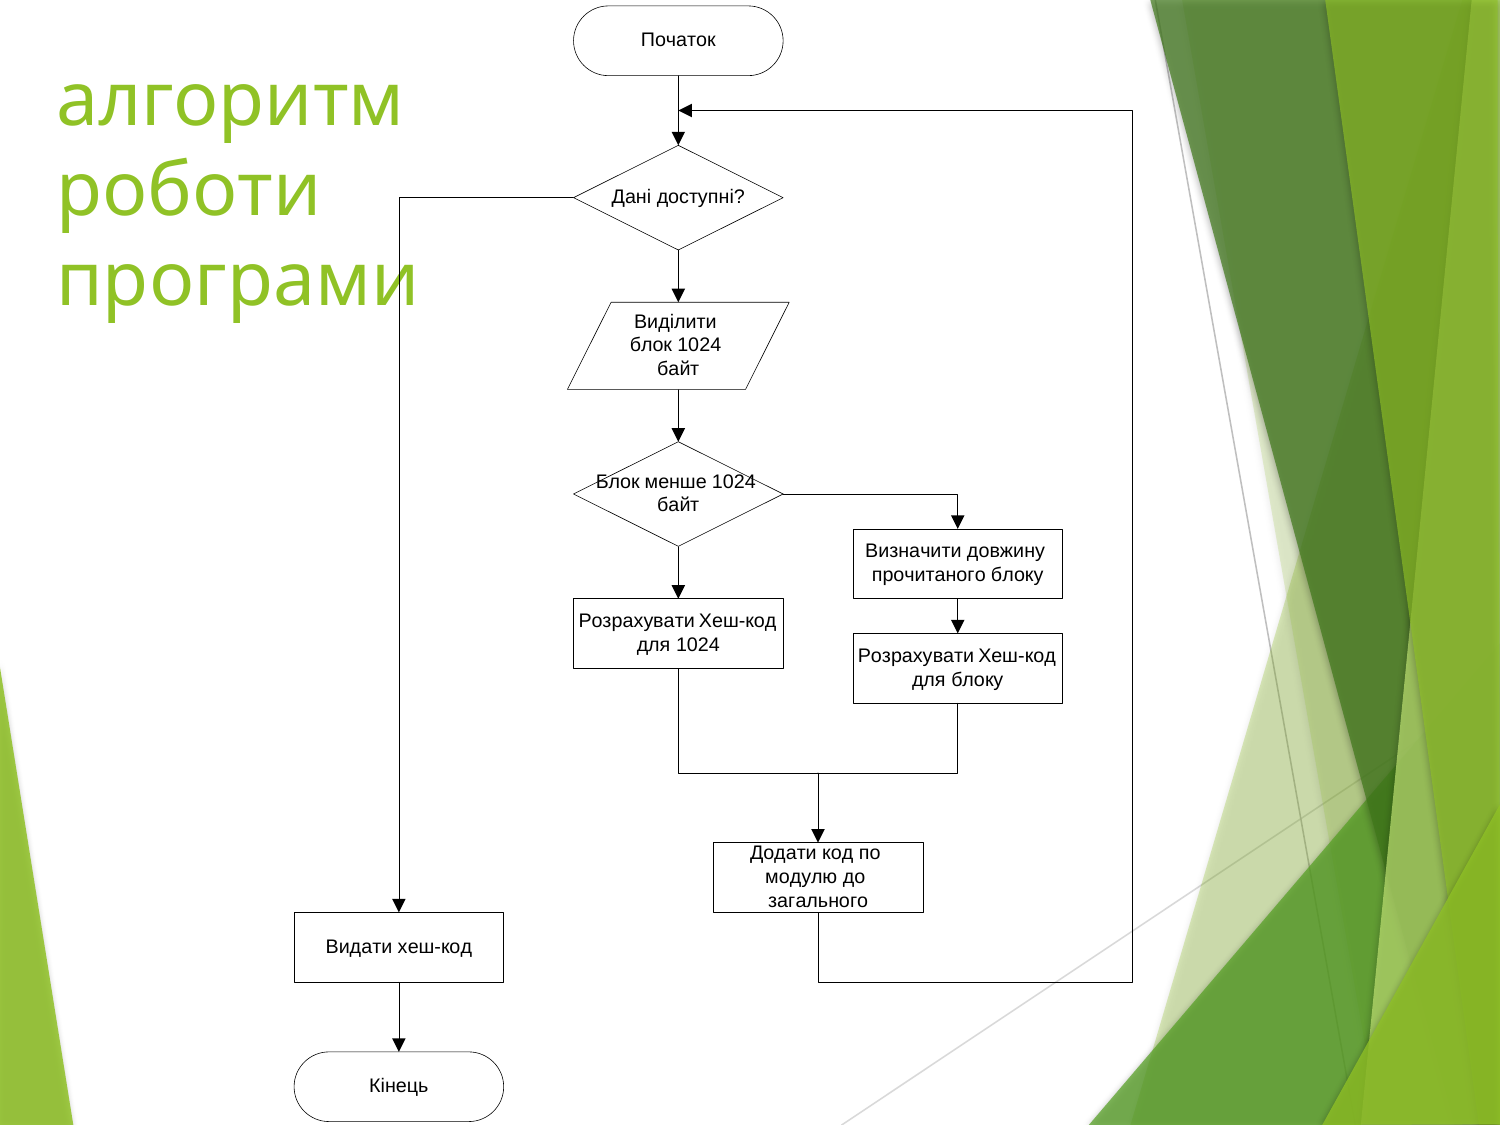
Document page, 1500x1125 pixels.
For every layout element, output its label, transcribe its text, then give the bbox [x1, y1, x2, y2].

title алгоритм роботи програми [41, 42, 285, 524]
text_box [290, 2, 1186, 1125]
